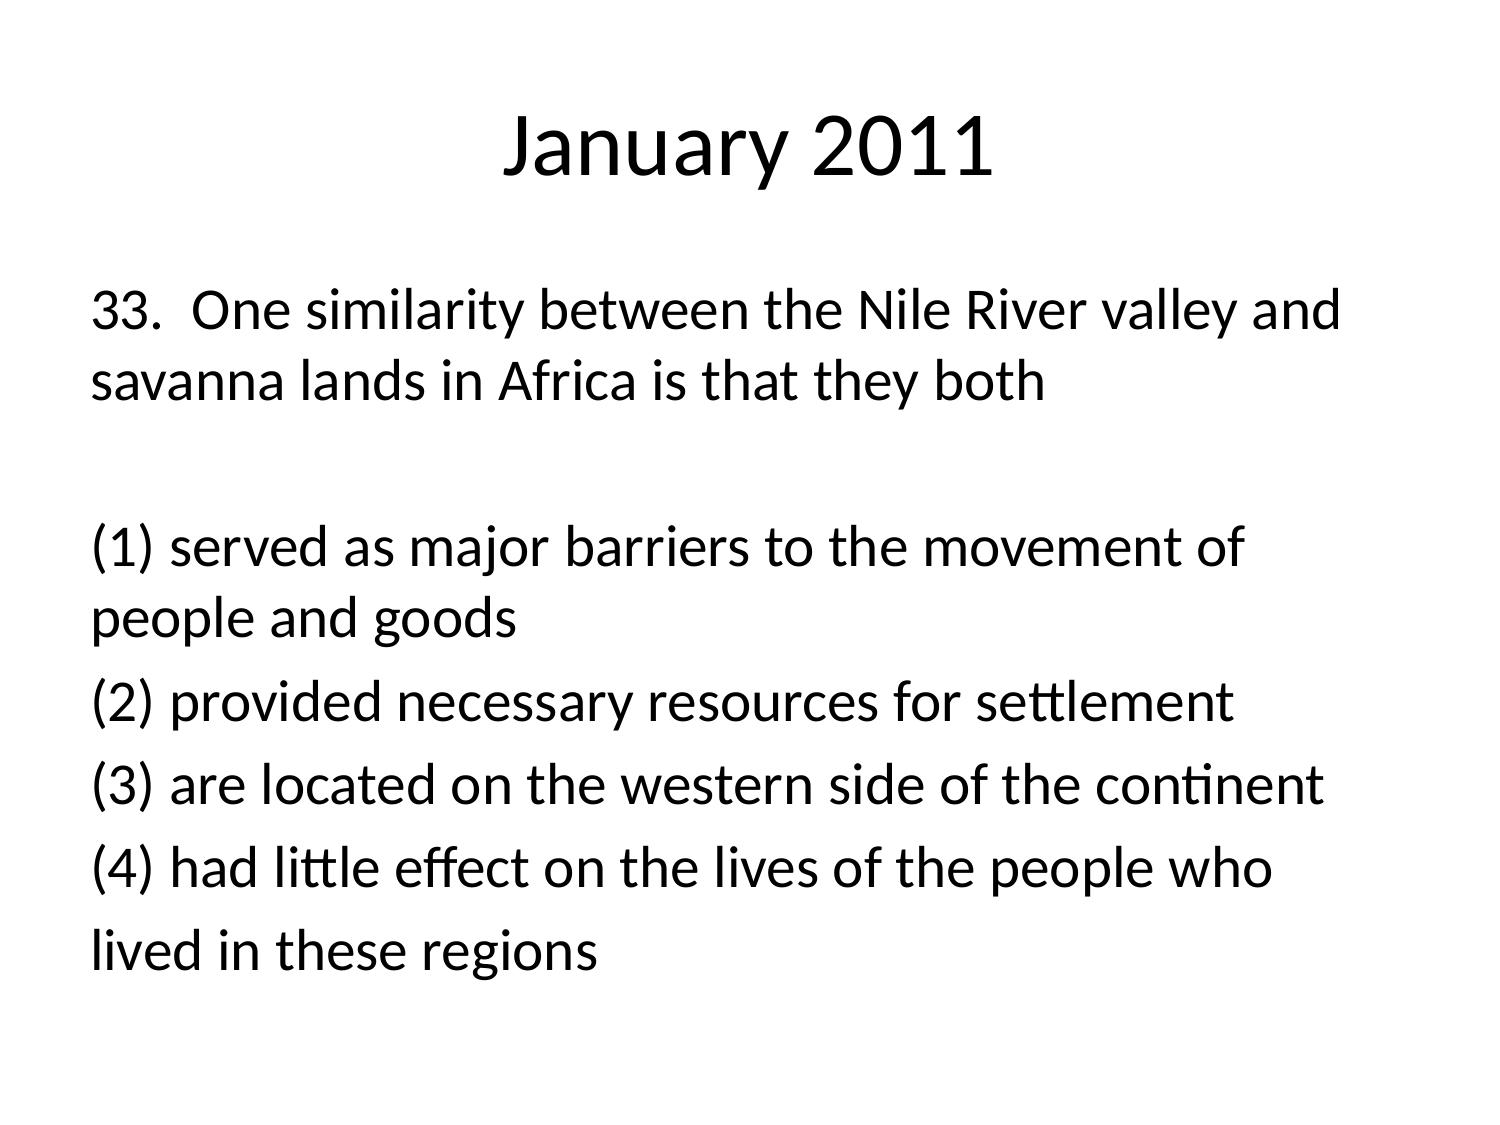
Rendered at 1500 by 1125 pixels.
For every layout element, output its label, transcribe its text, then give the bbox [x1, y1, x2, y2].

title January 2011 [75, 45, 1425, 233]
list 33. One similarity between the Nile River valley and savanna lands in Africa is that they both (1) served as major barriers to the movement of people and goods (2) provided necessary resources for settlement (3) are located on the western side of the continent (4) had little effect on the lives of the people who lived in these regions [75, 262, 1425, 1005]
